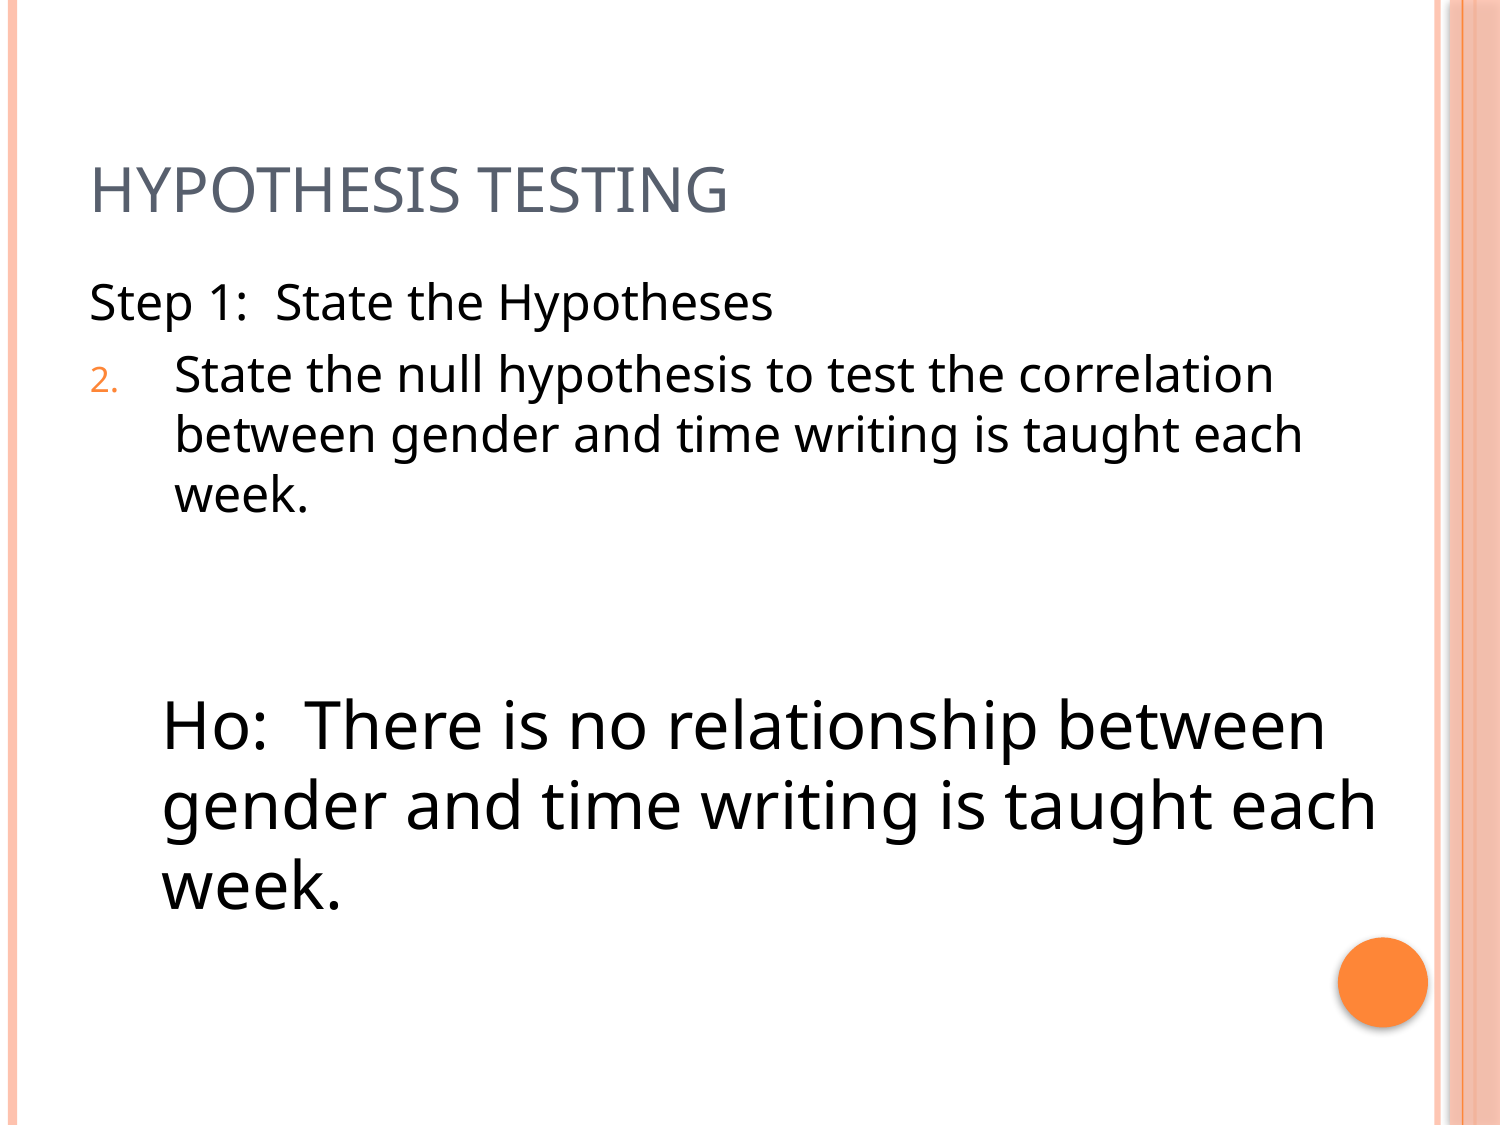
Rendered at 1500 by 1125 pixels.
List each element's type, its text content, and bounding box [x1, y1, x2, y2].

list Step 1: State the Hypotheses State the null hypothesis to test the correlation between gender and time writing is taught each week. [75, 262, 1425, 613]
text_box Ho: There is no relationship between gender and time writing is taught each week. [62, 675, 1413, 938]
title Hypothesis Testing [75, 45, 1300, 233]
